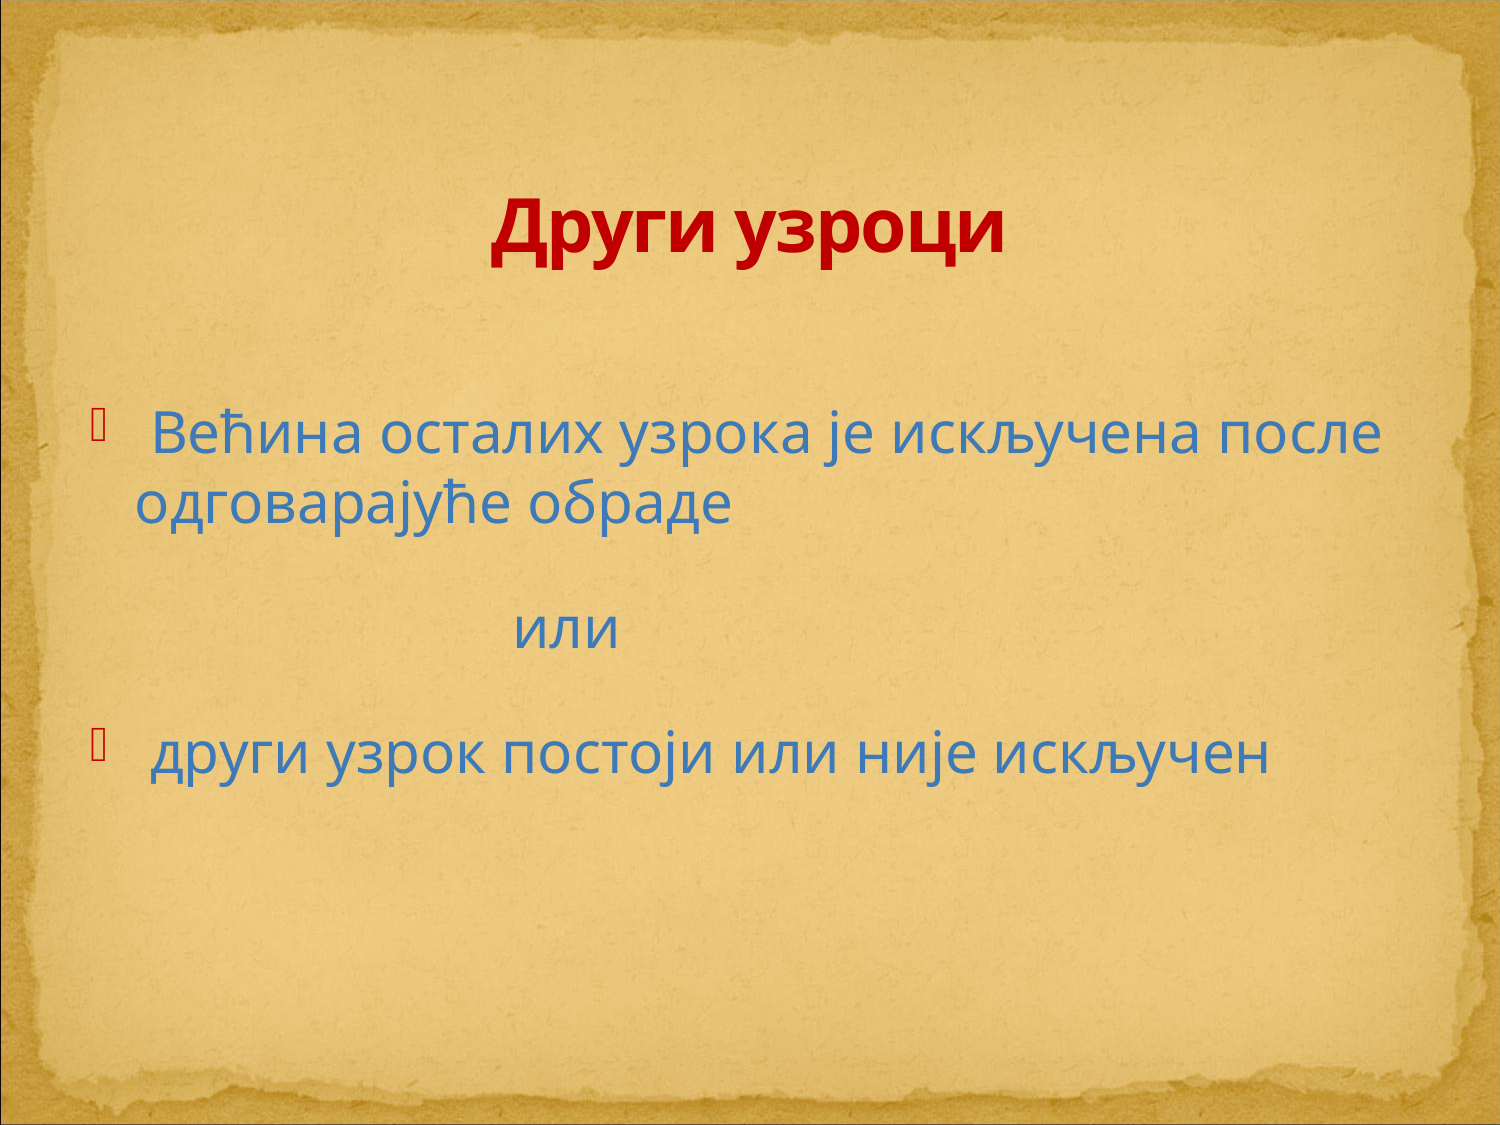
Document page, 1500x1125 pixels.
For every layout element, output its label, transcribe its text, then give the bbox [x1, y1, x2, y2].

list Већина осталих узрока је искључена после одговарајуће обраде или други узрок постоји или није искључен [74, 387, 1438, 963]
picture [0, 0, 1500, 1125]
title Други узроци [74, 99, 1425, 275]
